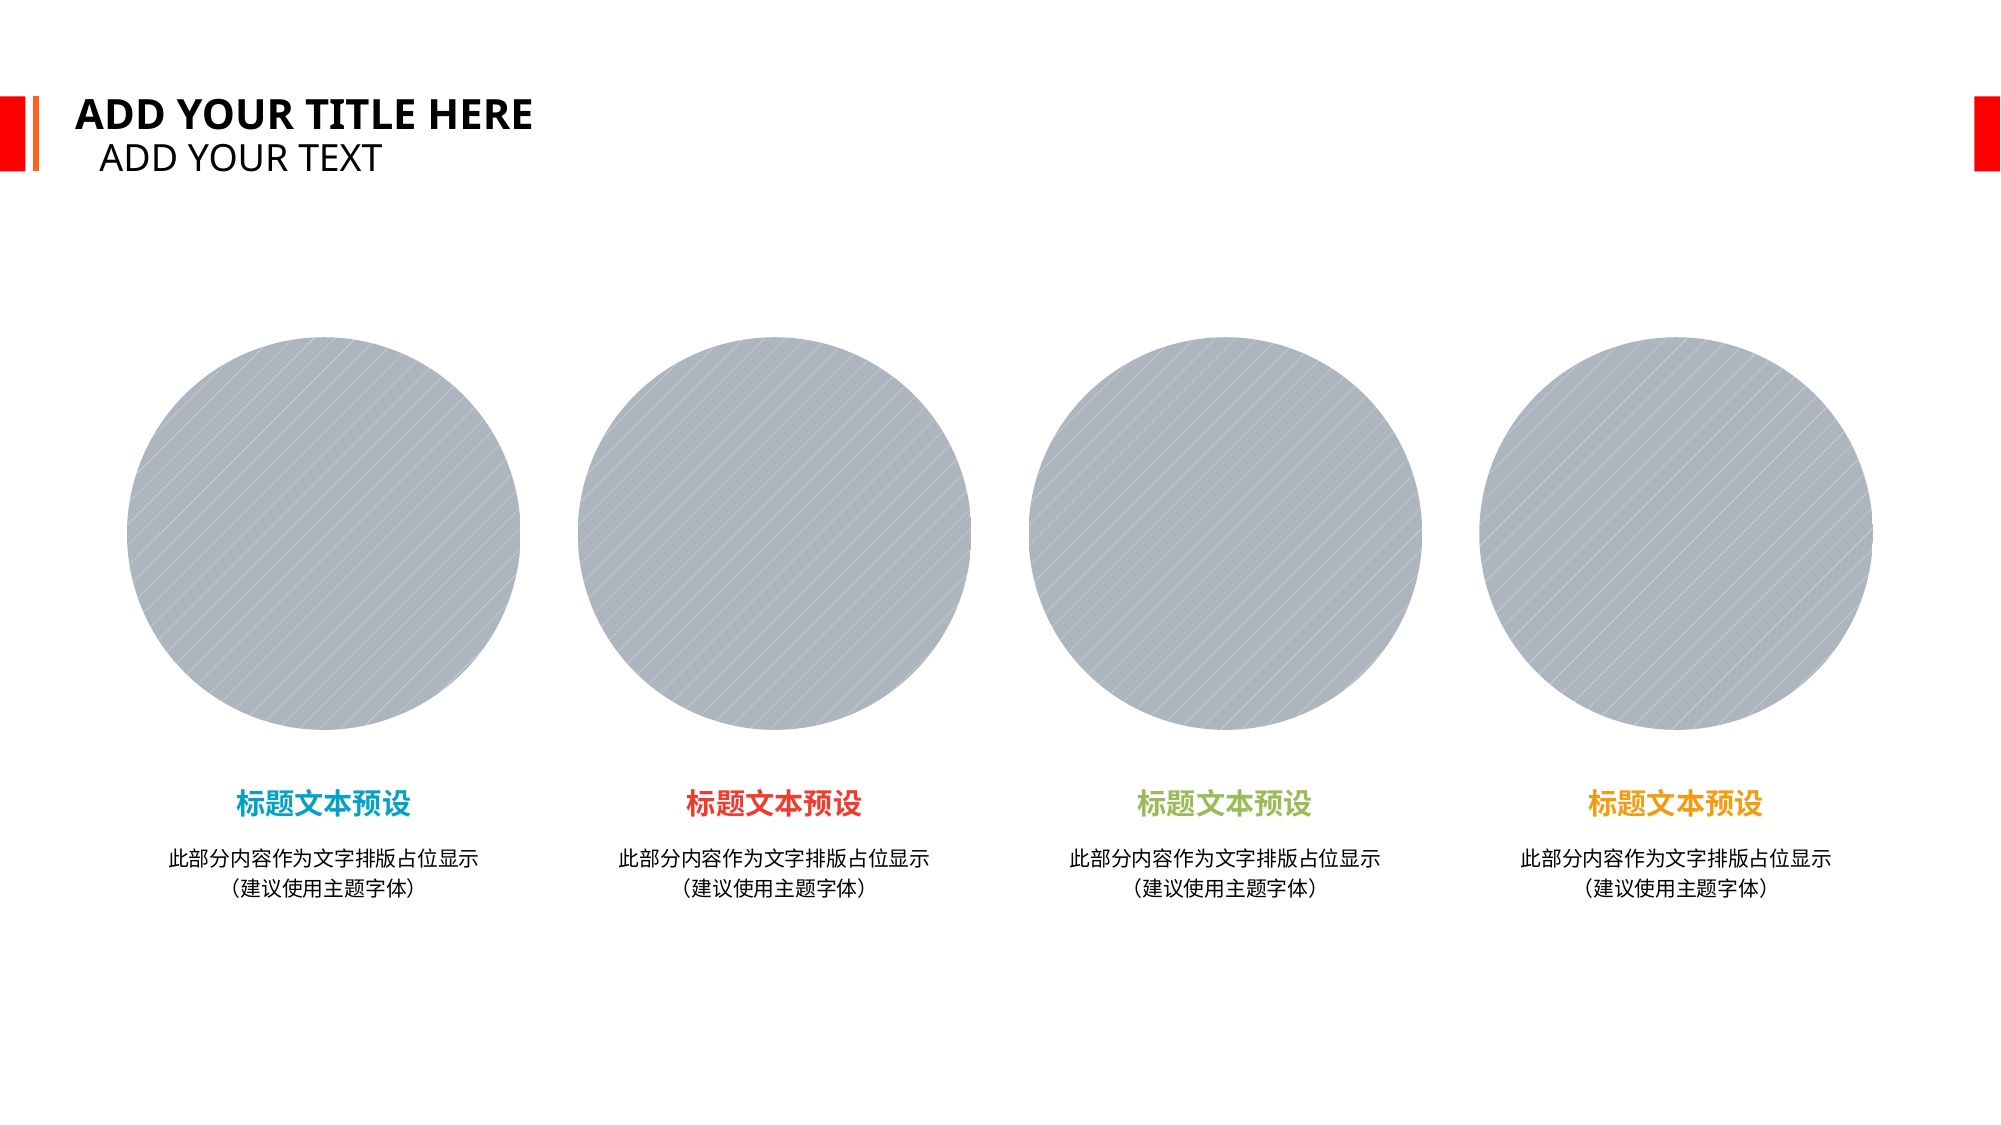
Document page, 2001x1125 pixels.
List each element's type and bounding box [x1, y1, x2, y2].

text_box [1027, 336, 1424, 731]
text_box [103, 778, 544, 930]
text_box [1478, 336, 1875, 731]
text_box [554, 778, 995, 930]
text_box [1005, 778, 1446, 930]
text_box [576, 336, 973, 731]
text_box [0, 80, 2000, 188]
text_box [1455, 778, 1897, 930]
text_box [125, 336, 522, 731]
